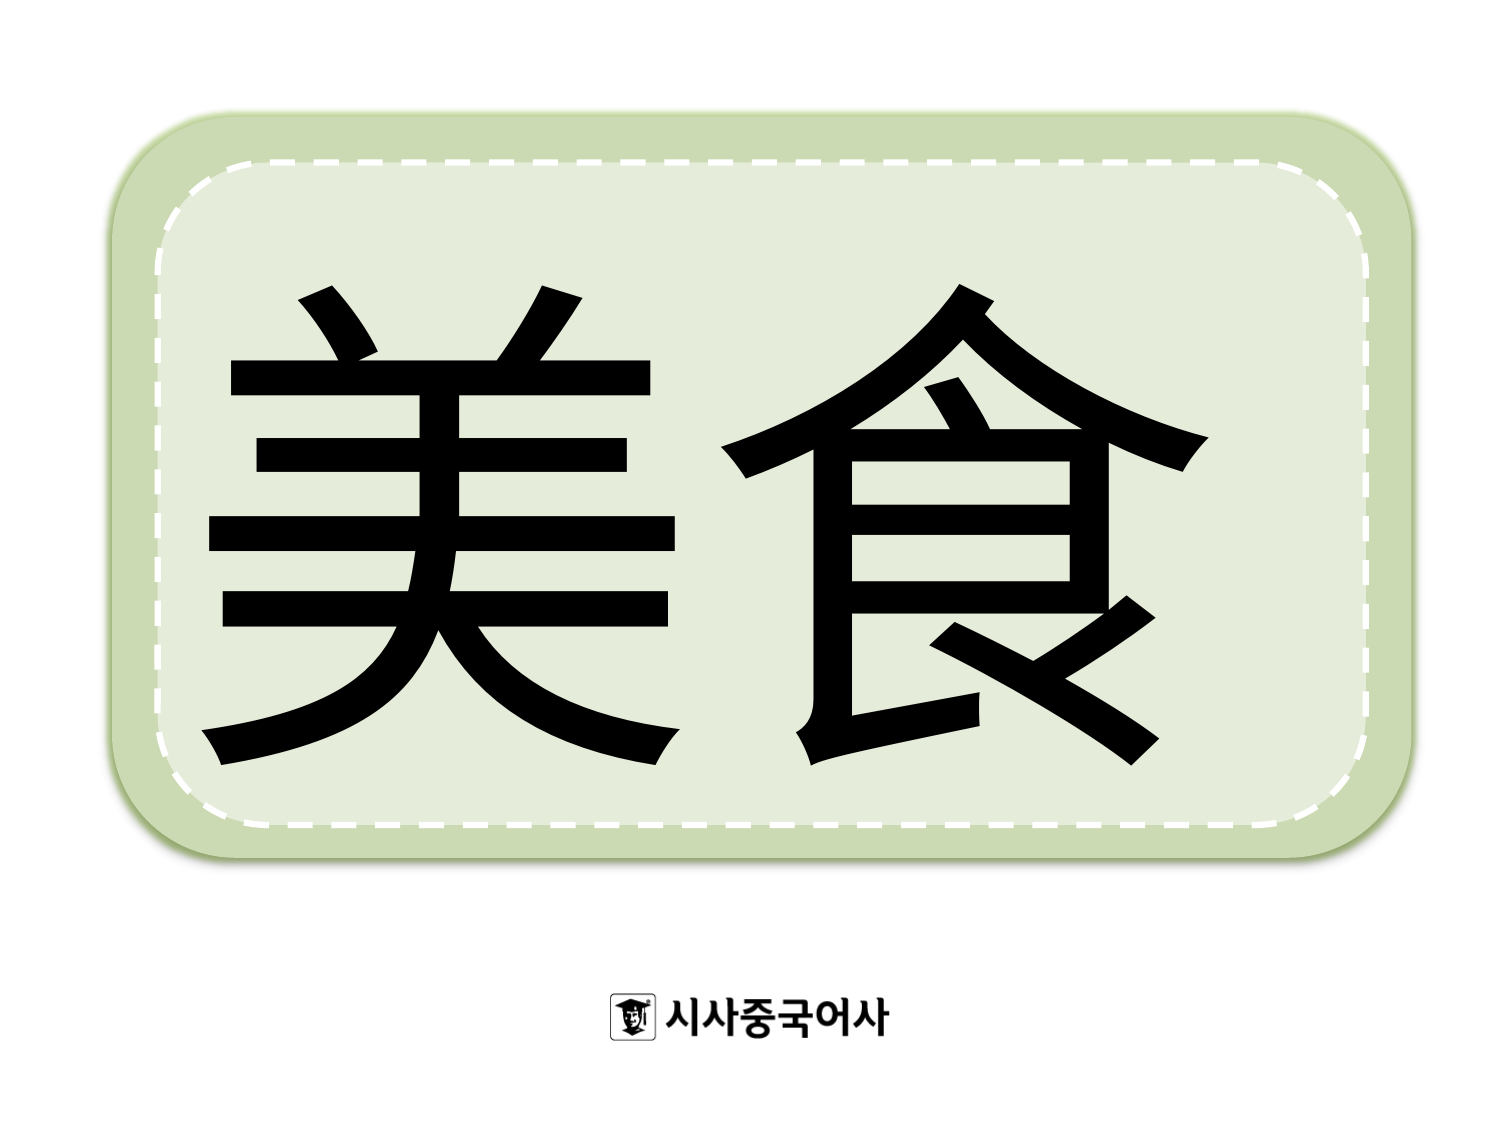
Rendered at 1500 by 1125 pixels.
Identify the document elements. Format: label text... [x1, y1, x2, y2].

picture [602, 987, 898, 1047]
text_box 美食 [162, 160, 1371, 824]
